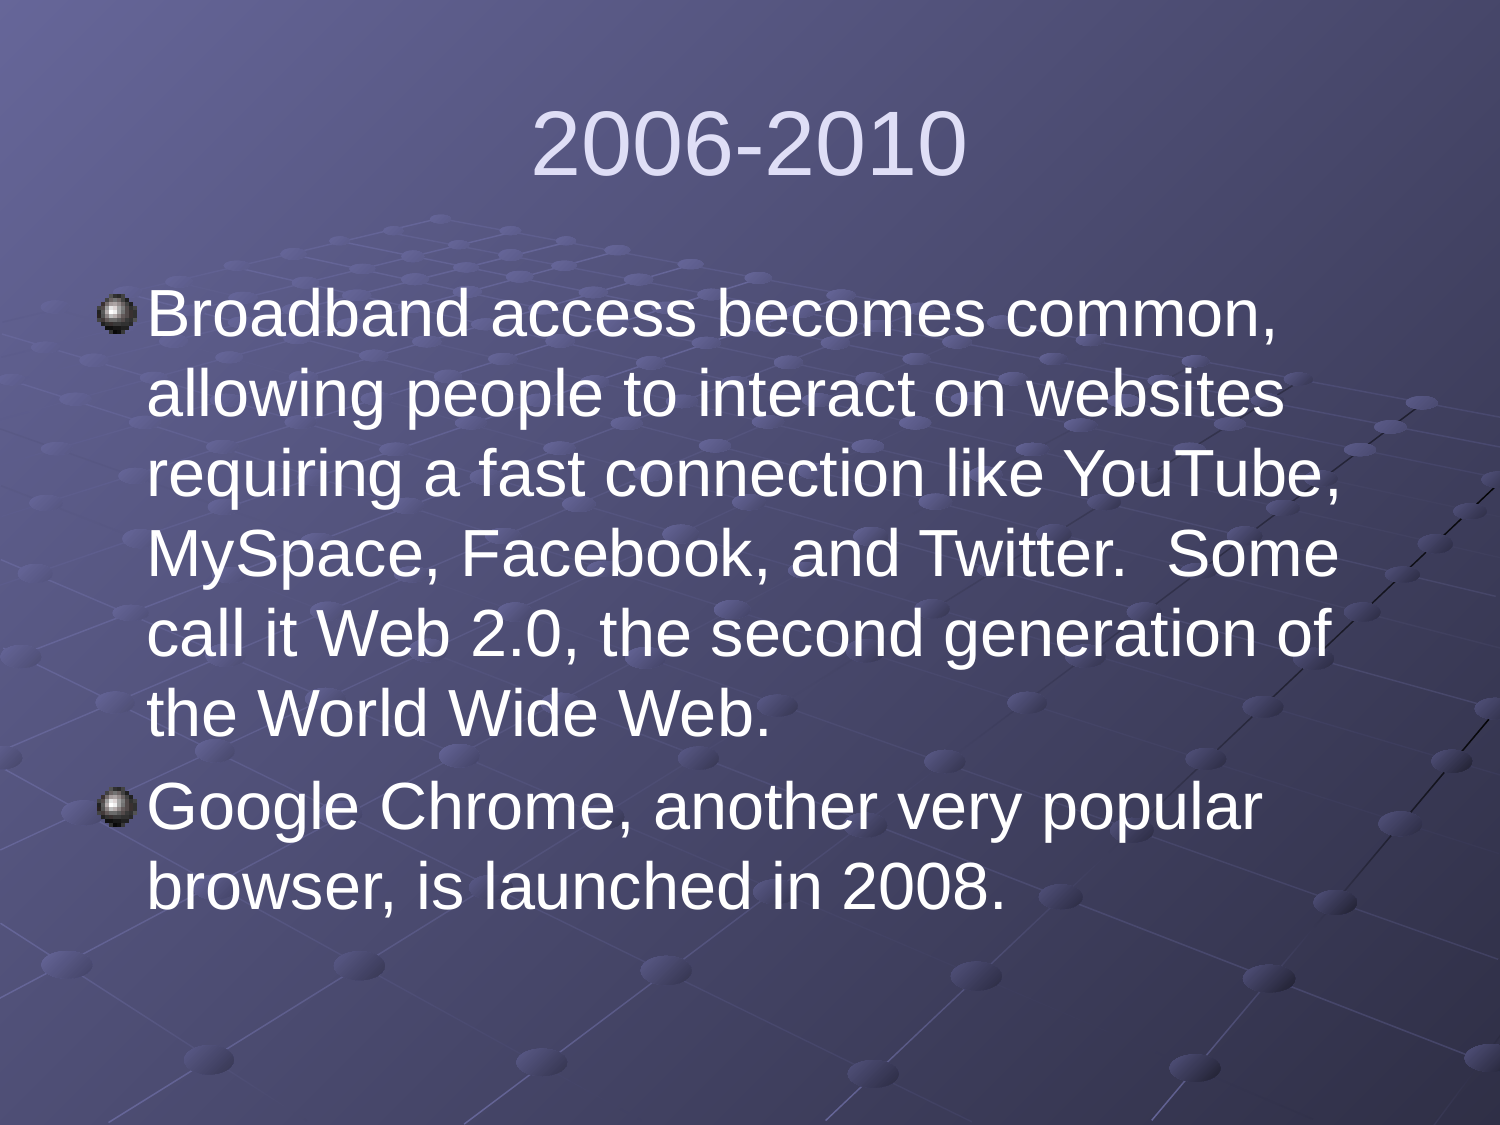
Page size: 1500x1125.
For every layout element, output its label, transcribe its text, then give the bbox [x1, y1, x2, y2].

title 2006-2010 [75, 45, 1425, 233]
picture [90, 779, 137, 827]
picture [90, 286, 137, 334]
list Broadband access becomes common, allowing people to interact on websites requiring a fast connection like YouTube, MySpace, Facebook, and Twitter. Some call it Web 2.0, the second generation of the World Wide Web. Google Chrome, another very popular browser, is launched in 2008. [75, 262, 1425, 1007]
